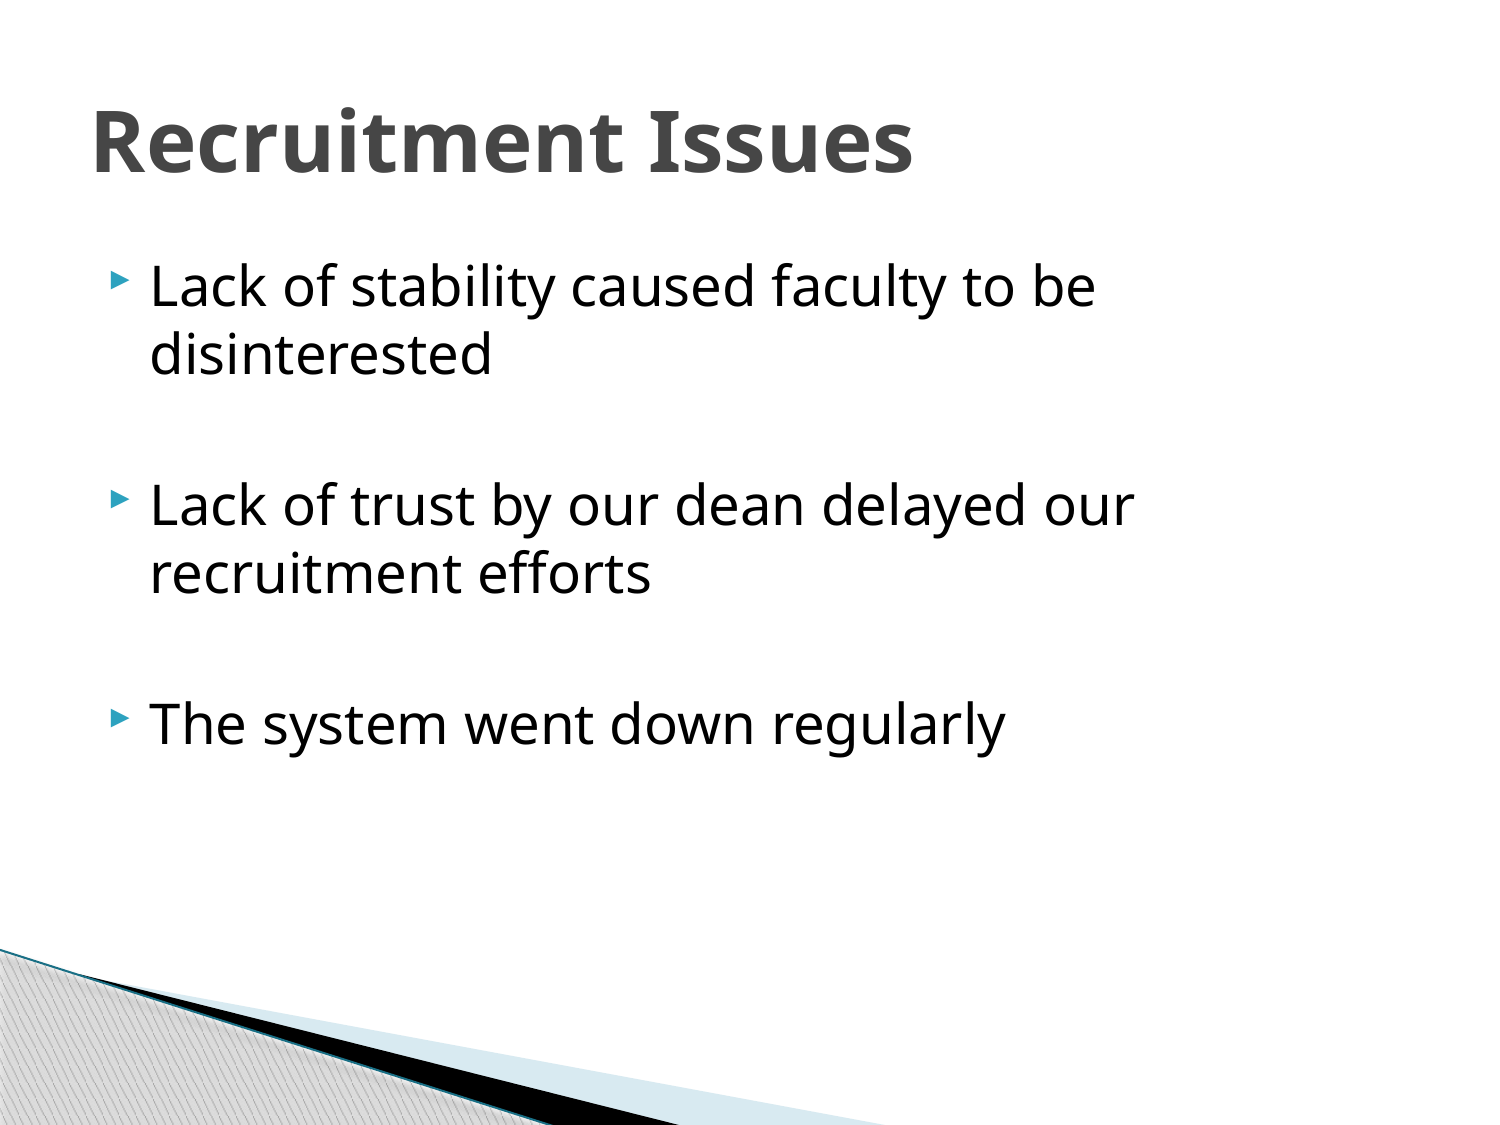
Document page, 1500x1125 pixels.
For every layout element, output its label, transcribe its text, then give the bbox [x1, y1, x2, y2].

list Lack of stability caused faculty to be disinterested Lack of trust by our dean delayed our recruitment efforts The system went down regularly [75, 243, 1425, 986]
title Recruitment Issues [75, 45, 1425, 233]
